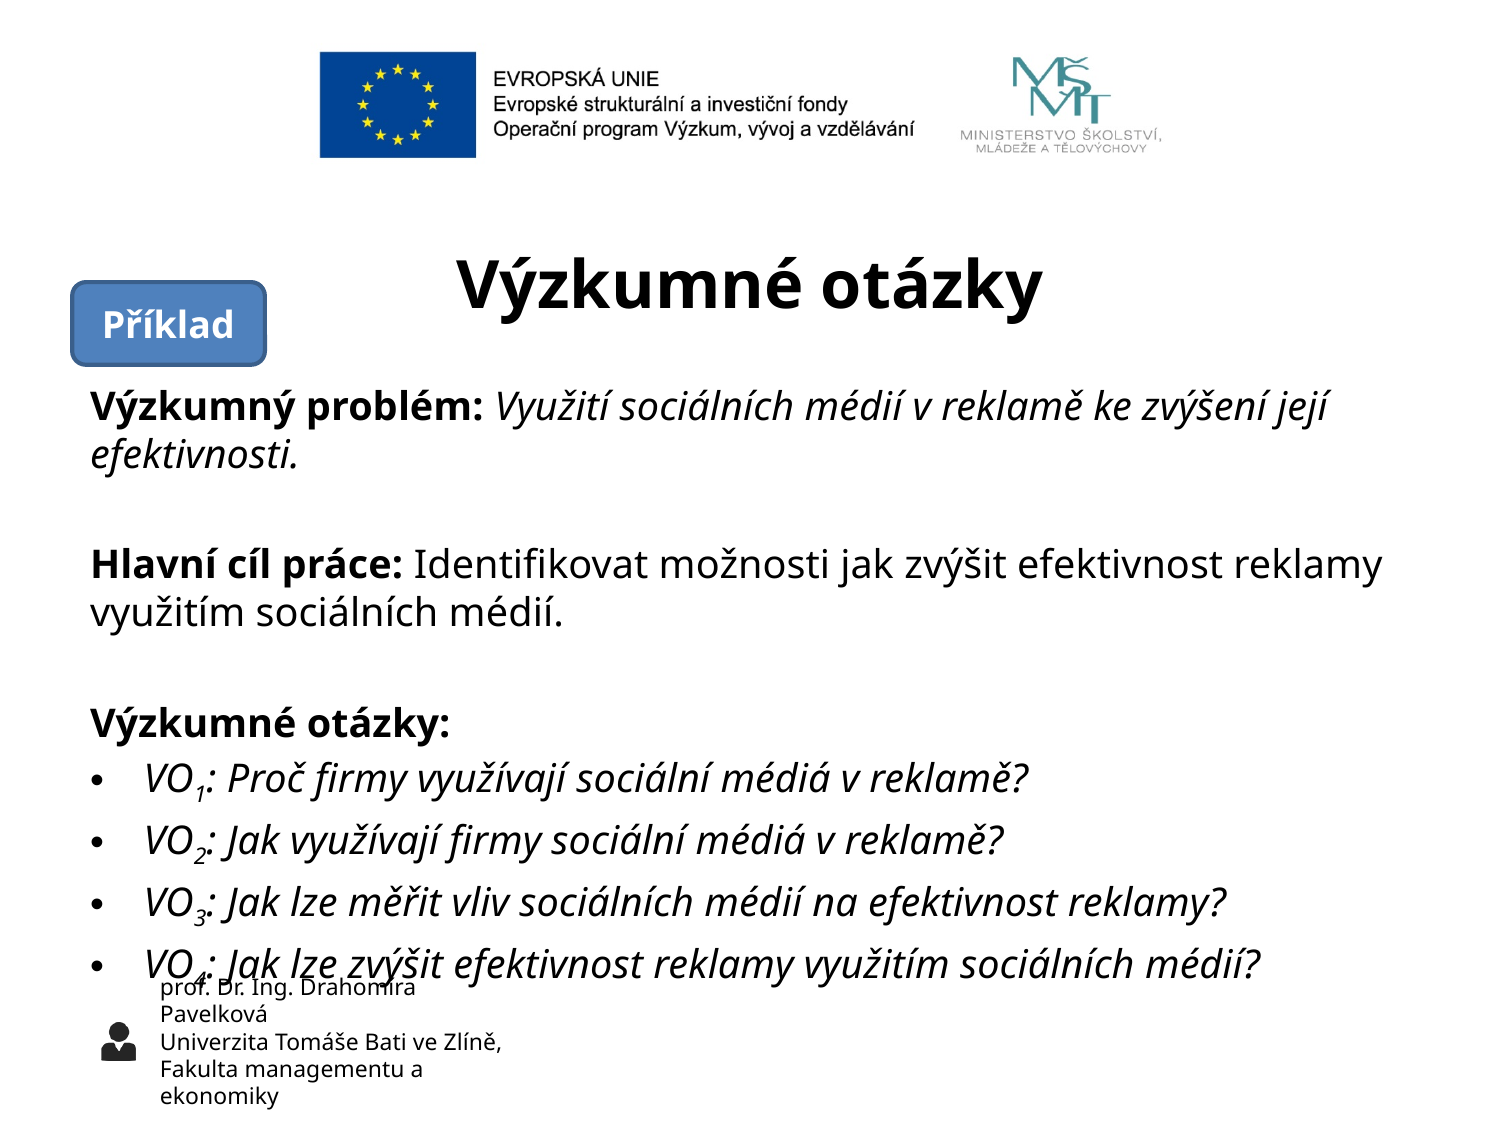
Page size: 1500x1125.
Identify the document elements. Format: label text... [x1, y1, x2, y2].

picture [101, 1021, 136, 1062]
title Výzkumné otázky [75, 208, 1425, 357]
picture [267, 0, 1213, 210]
text_box Příklad [70, 280, 268, 367]
footer prof. Dr. Ing. Drahomíra Pavelková Univerzita Tomáše Bati ve Zlíně, Fakulta managementu a ekonomiky [145, 999, 526, 1083]
list Výzkumný problém: Využití sociálních médií v reklamě ke zvýšení její efektivnosti. Hlavní cíl práce: Identifikovat možnosti jak zvýšit efektivnost reklamy využitím sociálních médií. Výzkumné otázky: VO1: Proč firmy využívají sociální médiá v reklamě? VO2: Jak využívají firmy sociální médiá v reklamě? VO3: Jak lze měřit vliv sociálních médií na efektivnost reklamy? VO4: Jak lze zvýšit efektivnost reklamy využitím sociálních médií? [75, 373, 1425, 1005]
